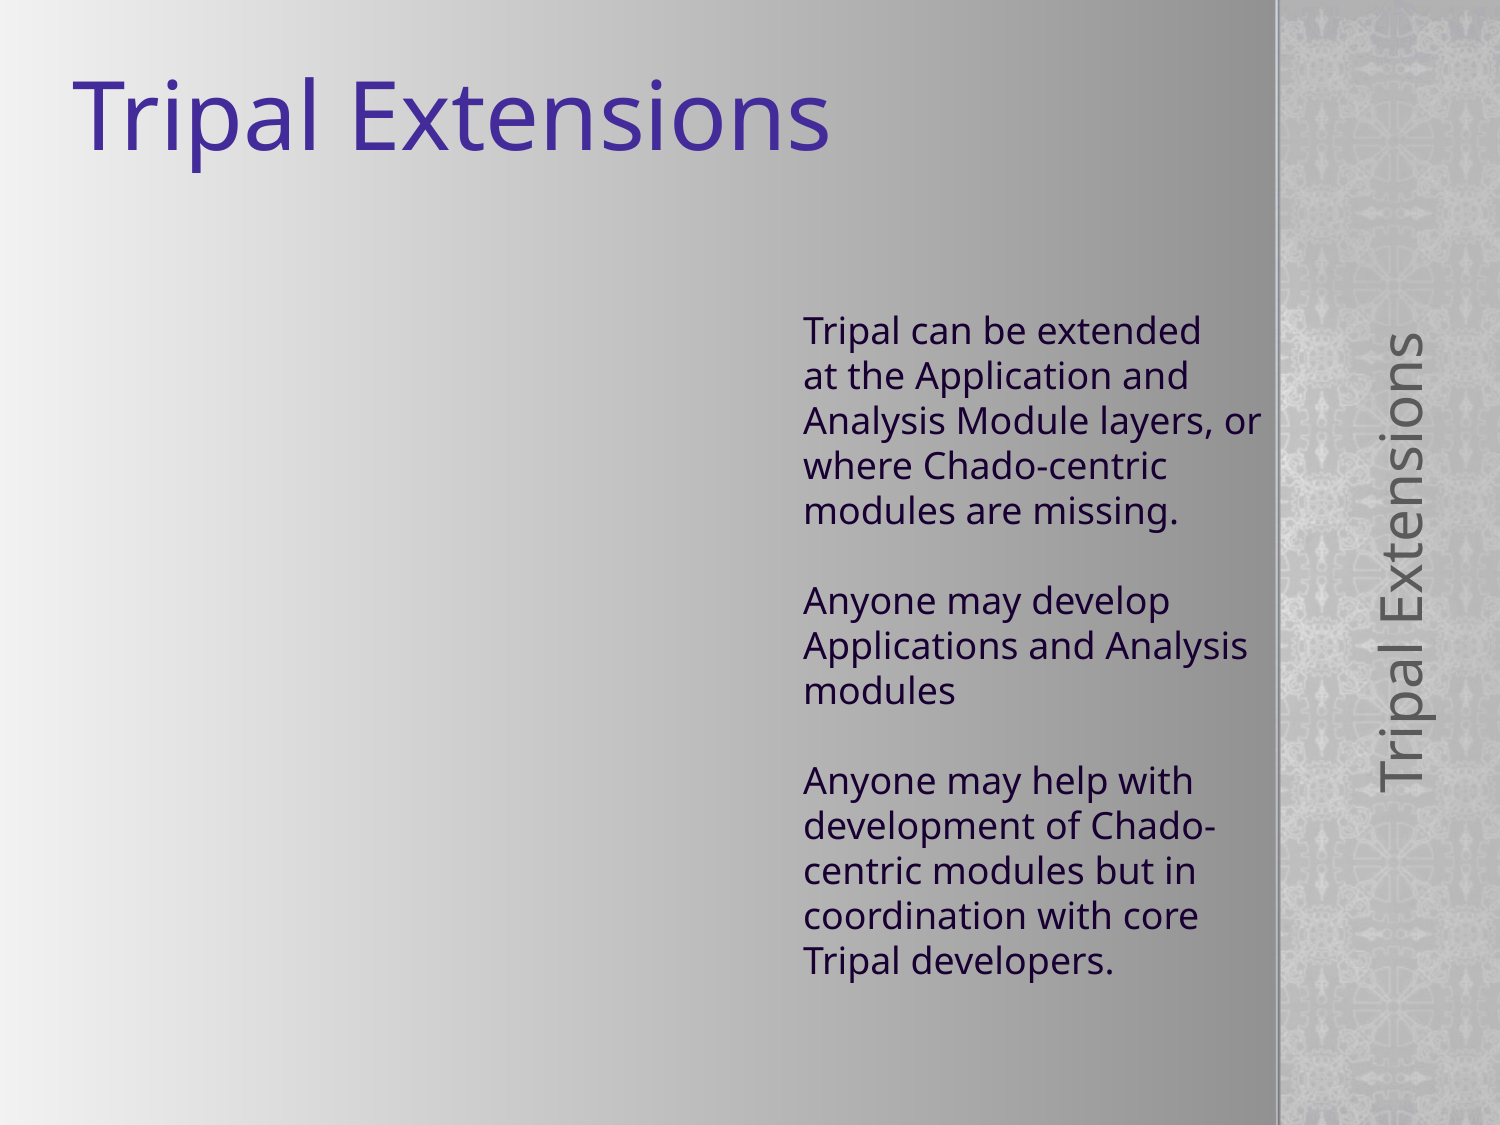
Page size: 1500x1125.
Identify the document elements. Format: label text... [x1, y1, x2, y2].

text_box Tripal can be extended at the Application and Analysis Module layers, or where Chado-centric modules are missing. Anyone may develop Applications and Analysis modules Anyone may help with development of Chado-centric modules but in coordination with core Tripal developers. [968, 299, 1275, 1035]
title Tripal Extensions [57, 51, 1220, 172]
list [0, 285, 970, 1029]
picture [1275, 0, 1500, 1125]
